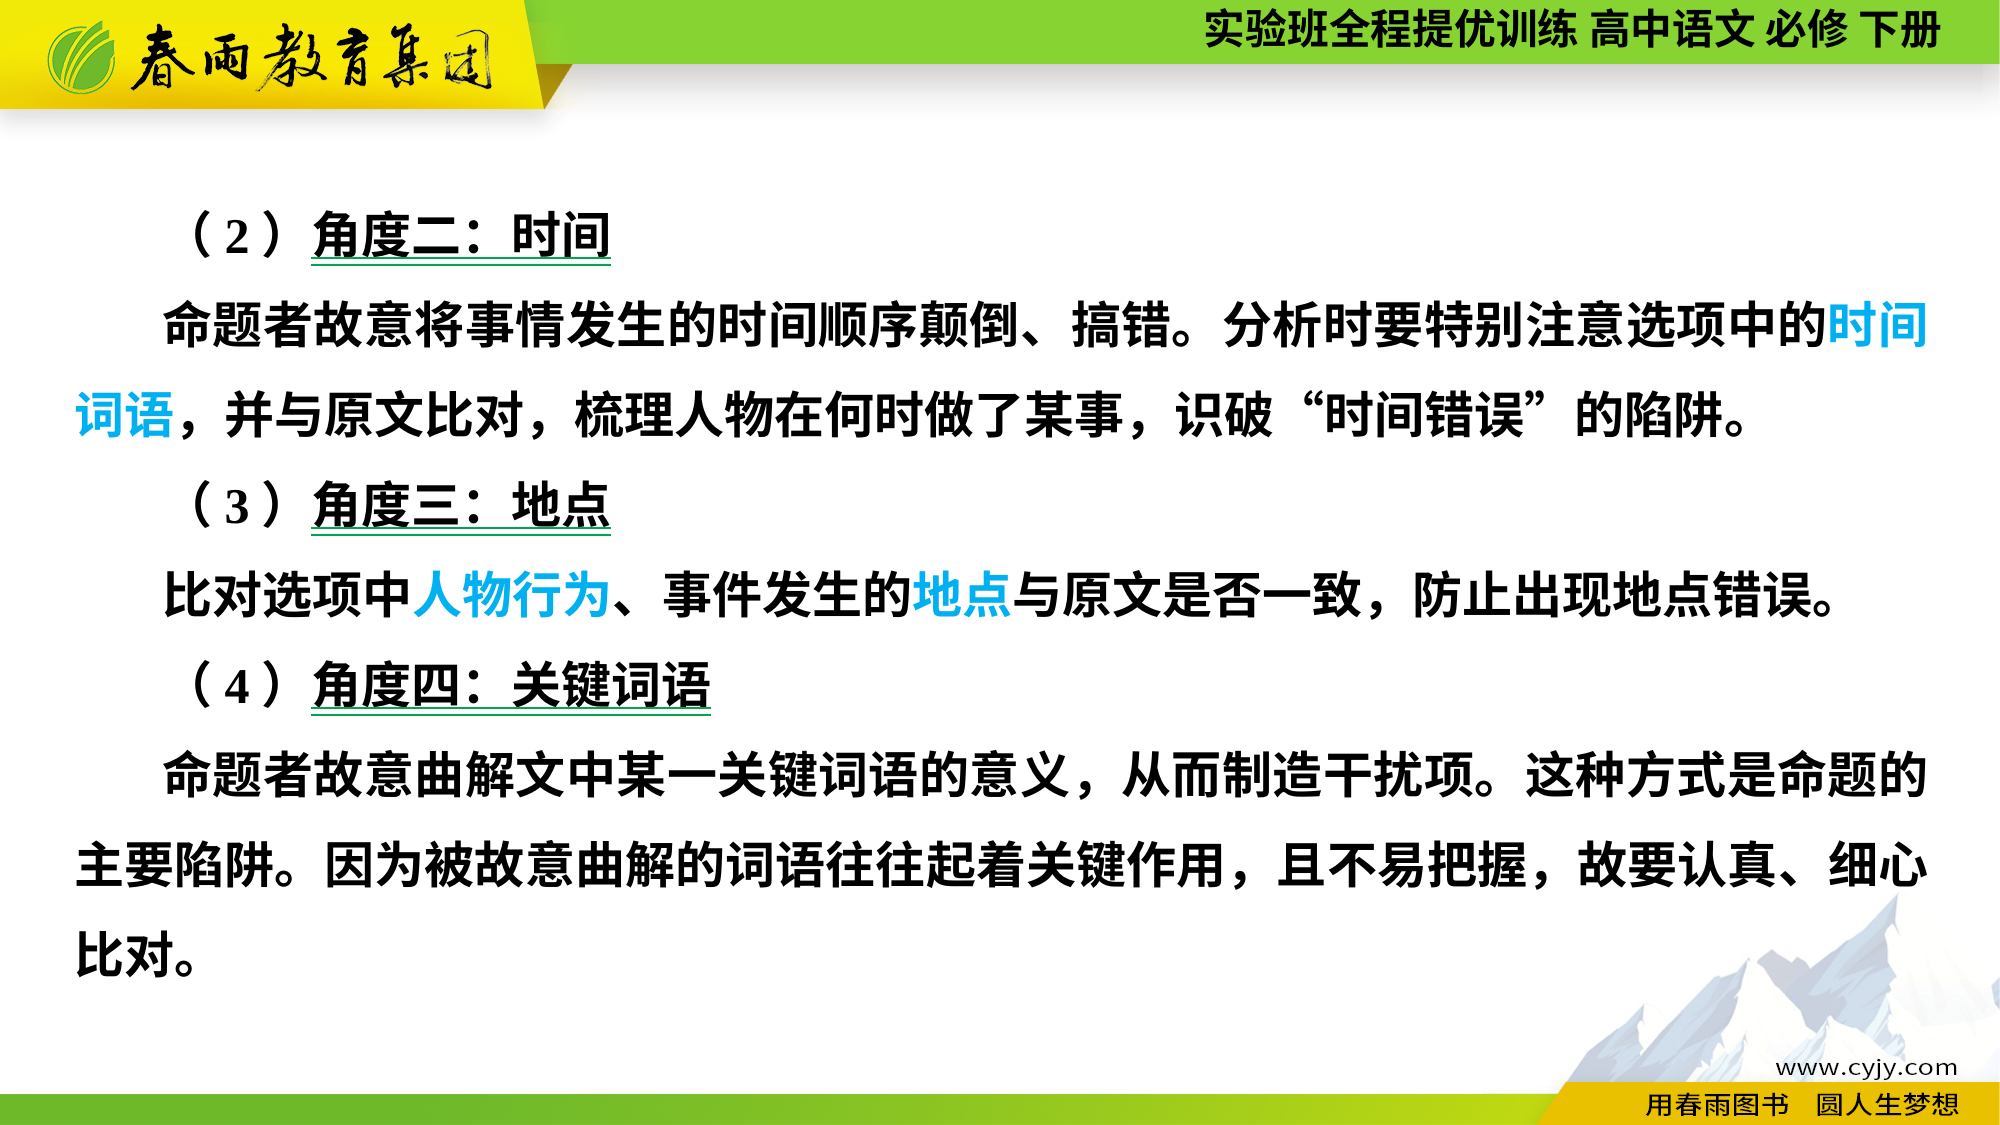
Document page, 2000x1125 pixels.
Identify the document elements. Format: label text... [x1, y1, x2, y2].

picture [0, 0, 2000, 1125]
list （2）角度二：时间 命题者故意将事情发生的时间顺序颠倒、搞错。分析时要特别注意选项中的时间词语，并与原文比对，梳理人物在何时做了某事，识破“时间错误”的陷阱。 （3）角度三：地点 比对选项中人物行为、事件发生的地点与原文是否一致，防止出现地点错误。 （4）角度四：关键词语 命题者故意曲解文中某一关键词语的意义，从而制造干扰项。这种方式是命题的主要陷阱。因为被故意曲解的词语往往起着关键作用，且不易把握，故要认真、细心比对。 [59, 166, 1944, 1000]
